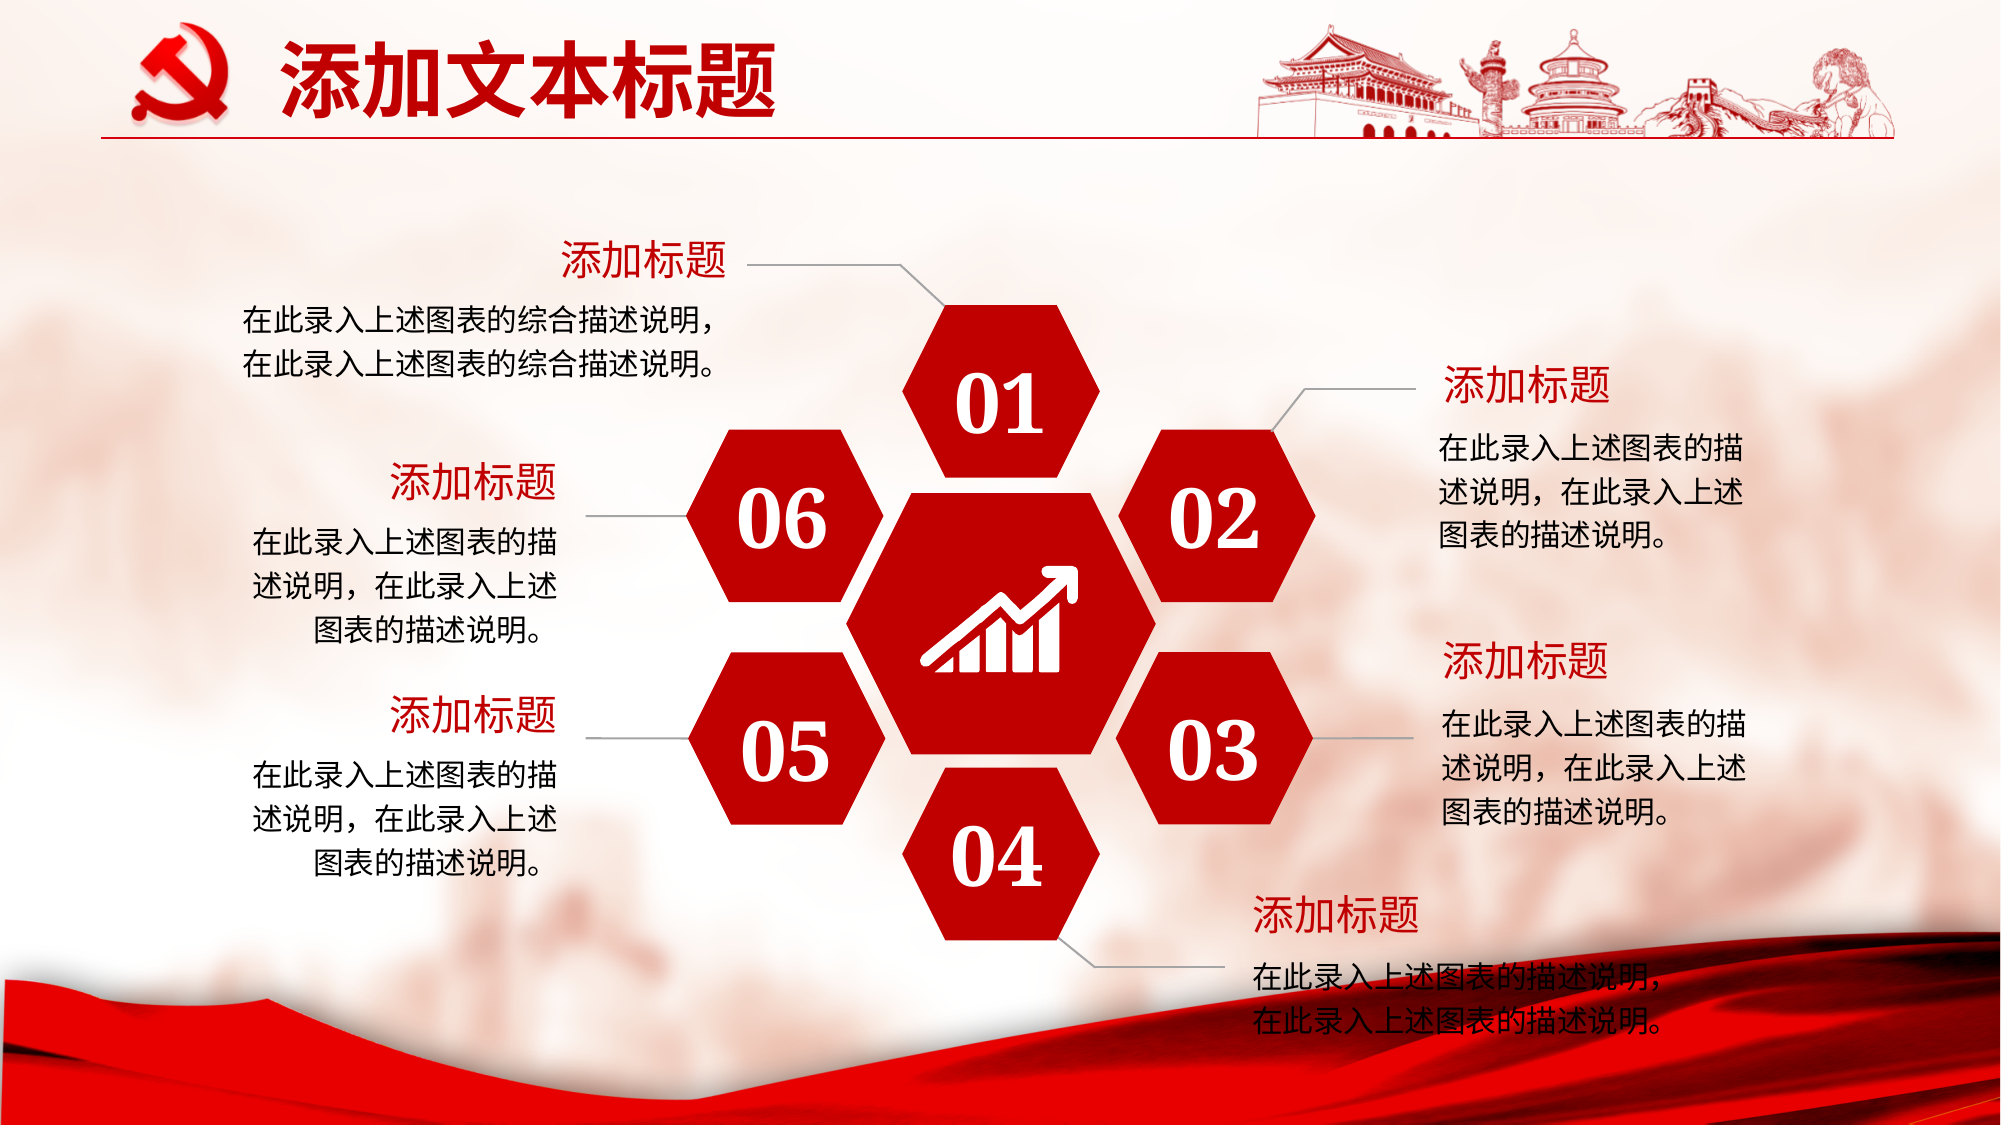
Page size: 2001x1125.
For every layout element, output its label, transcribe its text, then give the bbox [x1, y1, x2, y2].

text_box 在此录入上述图表的描述说明，在此录入上述图表的描述说明。 [218, 508, 573, 656]
text_box 添加标题 [1428, 351, 1627, 413]
text_box 添加标题 [374, 448, 572, 508]
text_box 添加标题 [1237, 881, 1436, 943]
text_box 添加标题 [374, 681, 572, 741]
text_box 在此录入上述图表的描述说明，在此录入上述图表的描述说明。 [1424, 413, 1786, 561]
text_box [845, 492, 1156, 755]
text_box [1270, 388, 1417, 432]
picture [0, 0, 2001, 1125]
text_box 添加标题 [544, 226, 743, 285]
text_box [746, 264, 947, 308]
text_box 添加文本标题 [15, 20, 1042, 136]
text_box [1055, 935, 1226, 968]
text_box 在此录入上述图表的综合描述说明，在此录入上述图表的综合描述说明。 [212, 285, 746, 389]
text_box 在此录入上述图表的描述说明，在此录入上述图表的描述说明。 [218, 741, 573, 888]
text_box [901, 767, 1101, 941]
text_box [901, 304, 1101, 478]
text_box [1118, 429, 1316, 603]
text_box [685, 429, 884, 603]
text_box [687, 652, 886, 825]
text_box 在此录入上述图表的描述说明，在此录入上述图表的描述说明。 [1237, 943, 1716, 1047]
text_box 在此录入上述图表的描述说明，在此录入上述图表的描述说明。 [1426, 690, 1789, 837]
text_box 添加标题 [1427, 627, 1625, 690]
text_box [1115, 651, 1314, 825]
